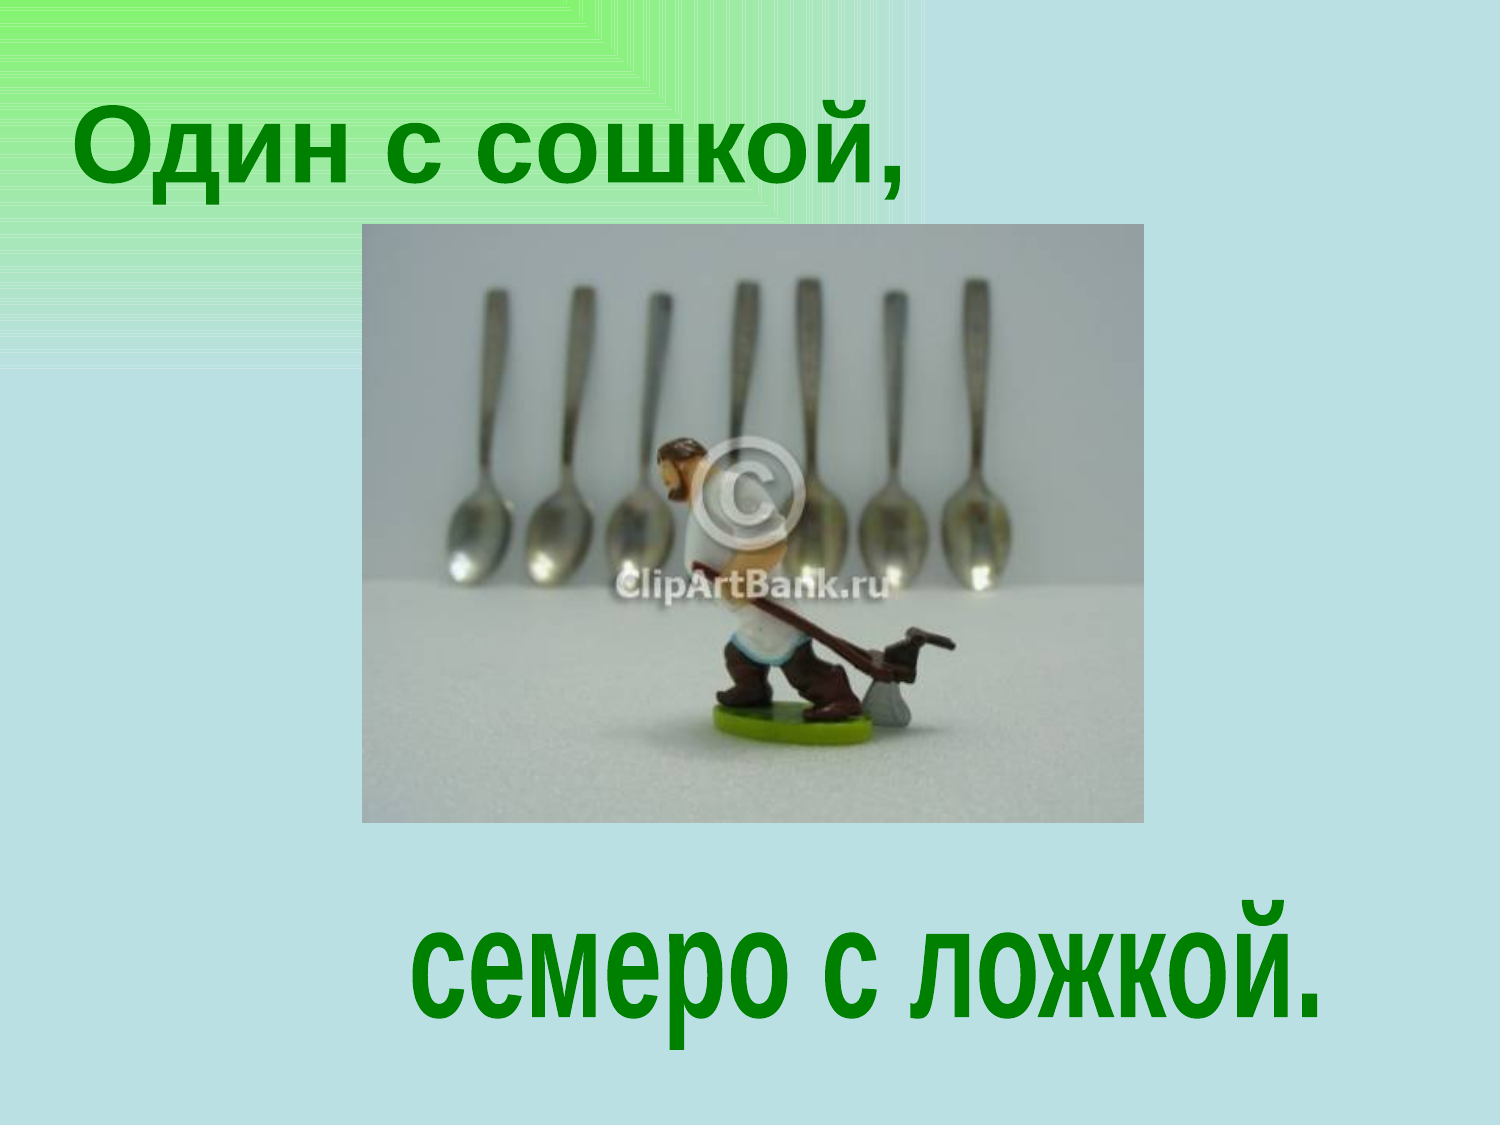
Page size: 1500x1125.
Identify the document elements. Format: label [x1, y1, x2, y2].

picture [362, 224, 1144, 824]
